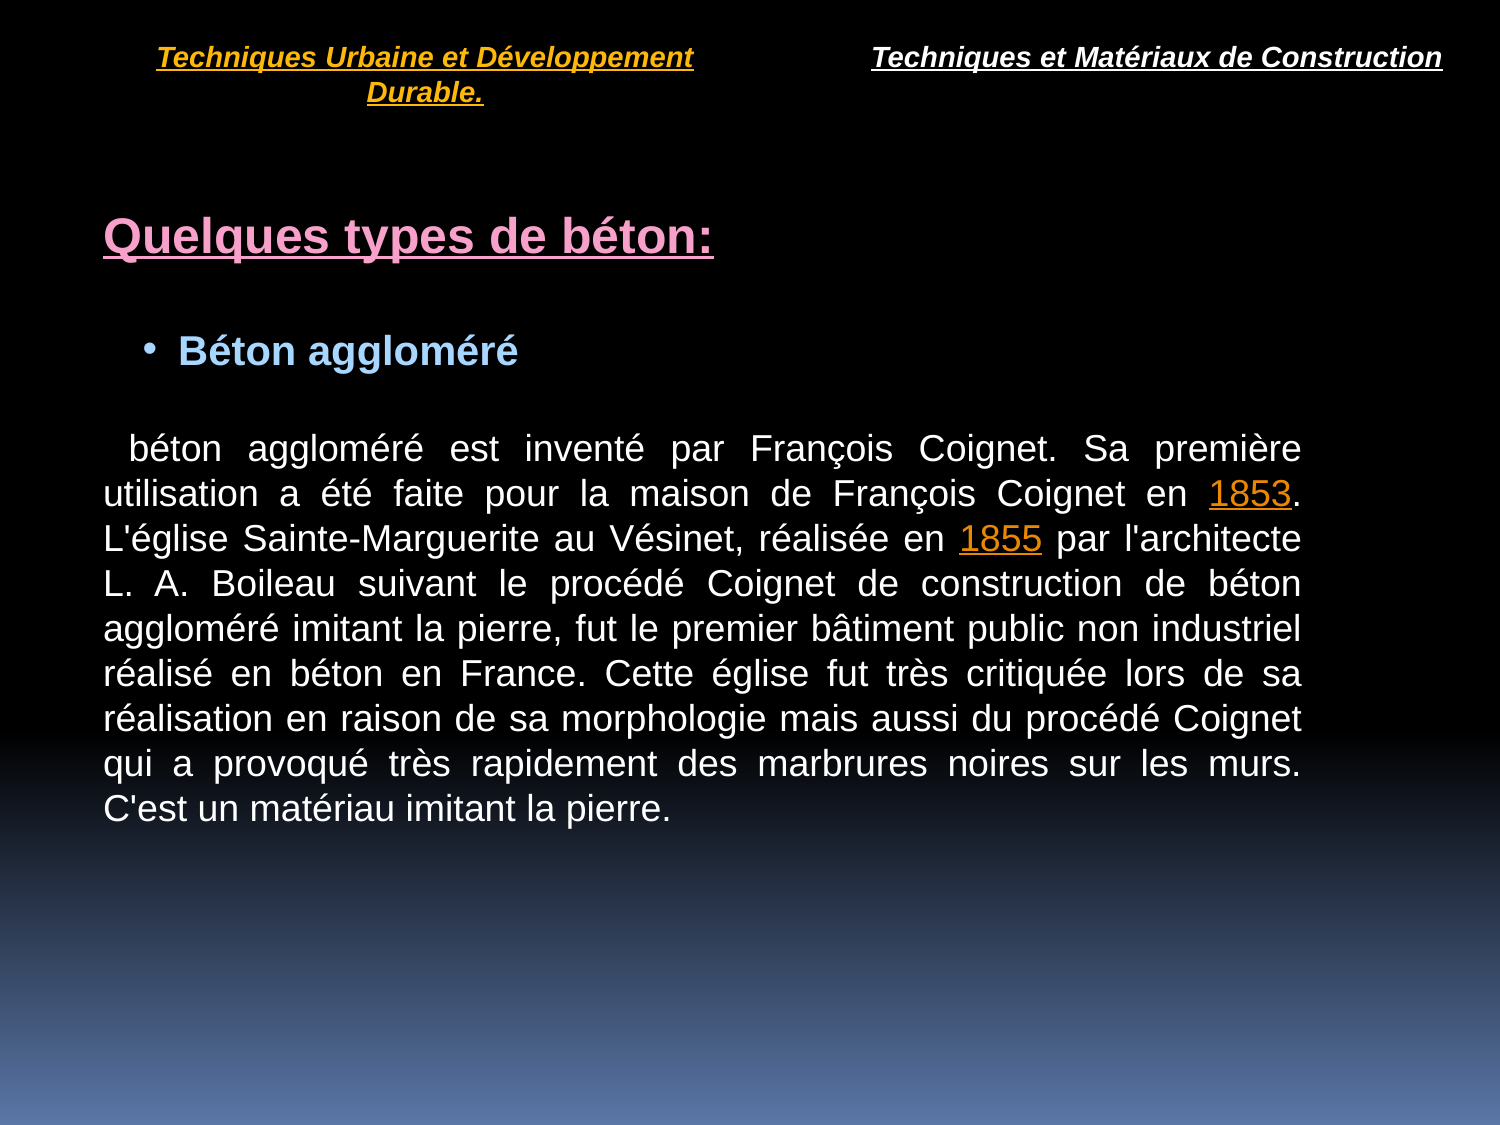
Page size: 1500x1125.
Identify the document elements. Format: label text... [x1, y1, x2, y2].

text_box Techniques Urbaine et Développement Durable. [100, 30, 750, 116]
text_box Quelques types de béton: Béton aggloméré béton aggloméré est inventé par François Coignet. Sa première utilisation a été faite pour la maison de François Coignet en 1853. L'église Sainte-Marguerite au Vésinet, réalisée en 1855 par l'architecte L. A. Boileau suivant le procédé Coignet de construction de béton aggloméré imitant la pierre, fut le premier bâtiment public non industriel réalisé en béton en France. Cette église fut très critiquée lors de sa réalisation en raison de sa morphologie mais aussi du procédé Coignet qui a provoqué très rapidement des marbrures noires sur les murs. C'est un matériau imitant la pierre. [88, 196, 1317, 881]
text_box Techniques et Matériaux de Construction [856, 30, 1500, 81]
